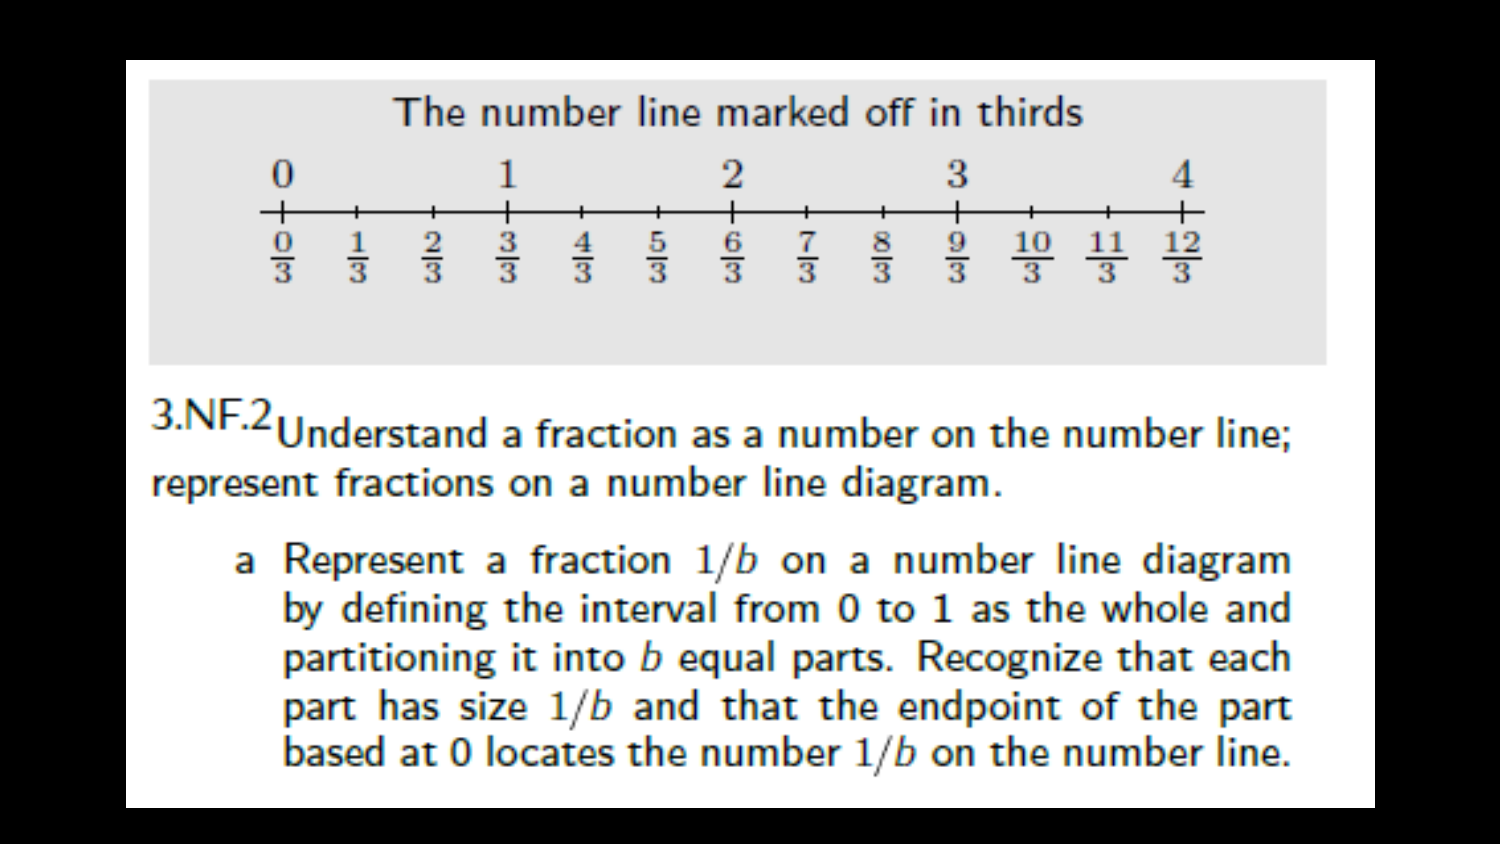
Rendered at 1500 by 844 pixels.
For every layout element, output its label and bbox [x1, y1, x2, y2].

picture [126, 60, 1375, 809]
